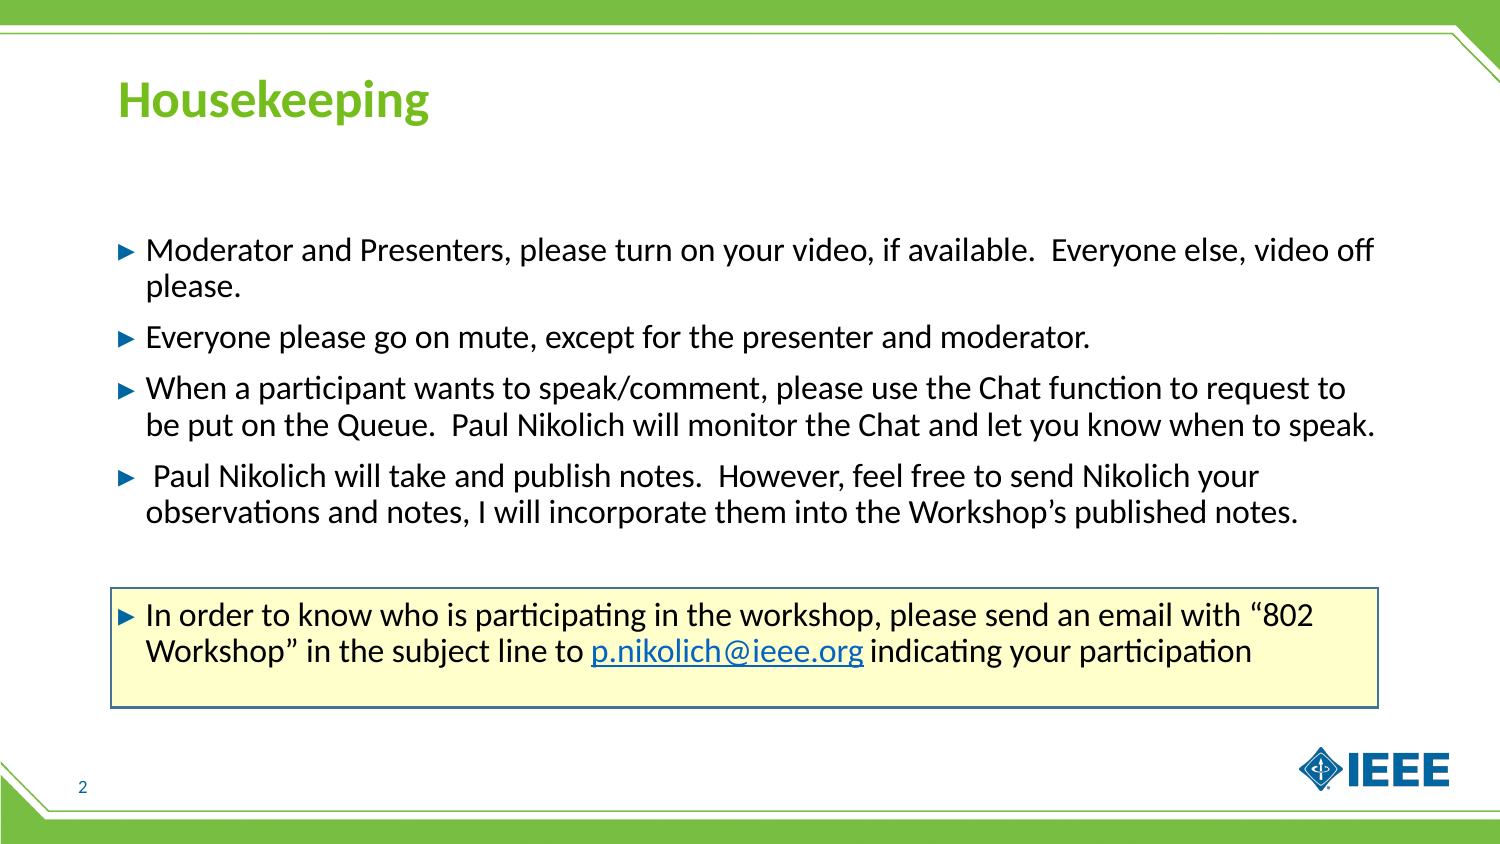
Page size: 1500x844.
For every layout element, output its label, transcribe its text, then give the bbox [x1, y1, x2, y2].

picture [0, 0, 1500, 84]
list Moderator and Presenters, please turn on your video, if available. Everyone else, video off please. Everyone please go on mute, except for the presenter and moderator. When a participant wants to speak/comment, please use the Chat function to request to be put on the Queue. Paul Nikolich will monitor the Chat and let you know when to speak. Paul Nikolich will take and publish notes. However, feel free to send Nikolich your observations and notes, I will incorporate them into the Workshop’s published notes. In order to know who is participating in the workshop, please send an email with “802 Workshop” in the subject line to p.nikolich@ieee.org indicating your participation [103, 224, 1397, 710]
title Housekeeping [103, 68, 1397, 137]
picture [1299, 747, 1449, 760]
slide_number 2 [63, 763, 143, 809]
picture [2, 761, 1500, 844]
